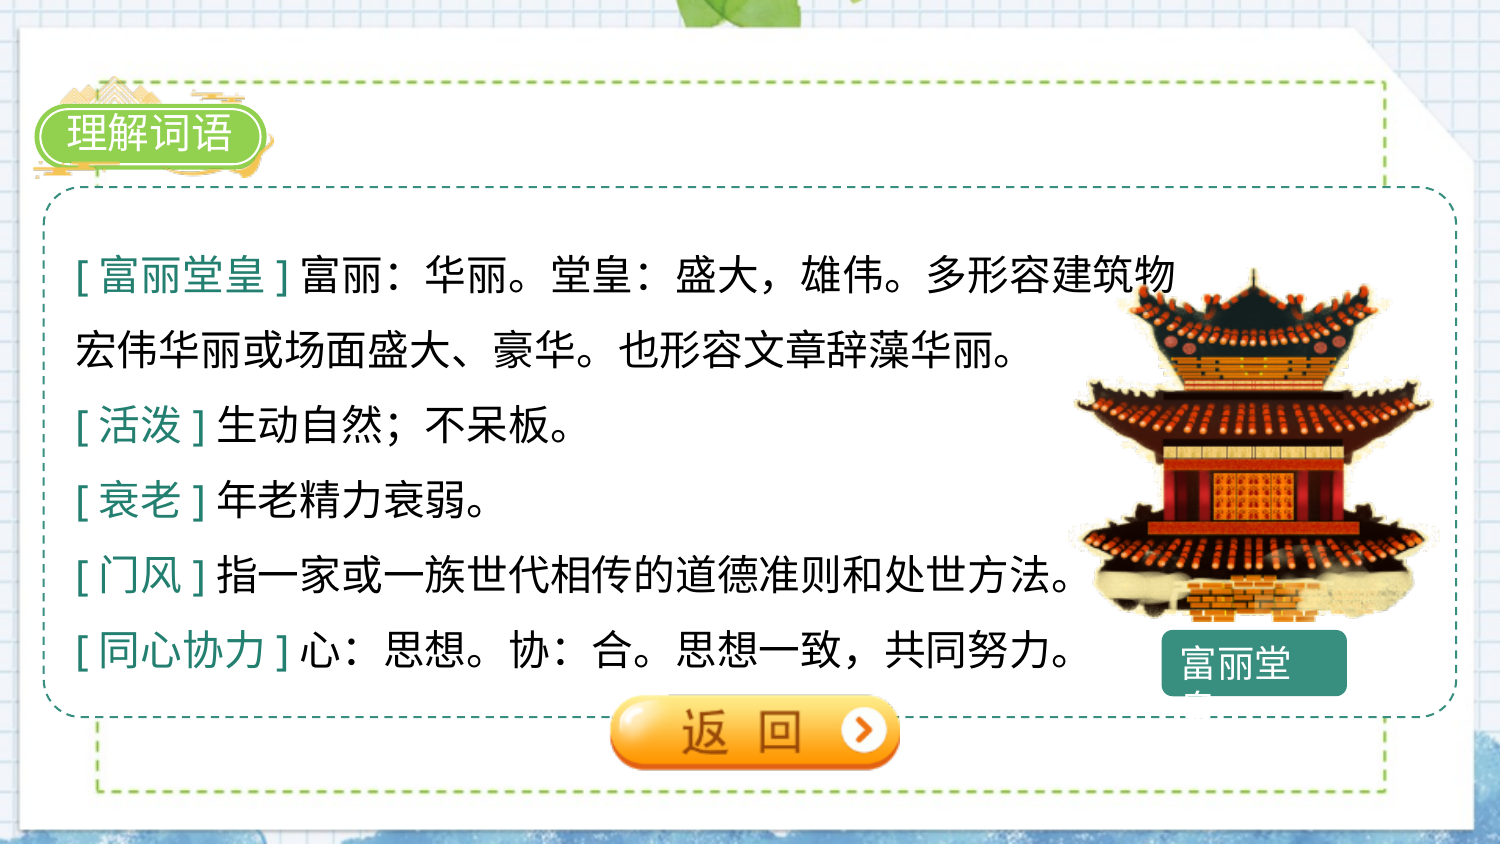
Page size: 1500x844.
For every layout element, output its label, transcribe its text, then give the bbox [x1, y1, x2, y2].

picture [0, 0, 1500, 844]
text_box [32, 76, 274, 179]
text_box 富丽堂皇 [1161, 629, 1347, 697]
text_box [富丽堂皇]富丽：华丽。堂皇：盛大，雄伟。多形容建筑物宏伟华丽或场面盛大、豪华。也形容文章辞藻华丽。 [活泼]生动自然；不呆板。 [衰老]年老精力衰弱。 [门风]指一家或一族世代相传的道德准则和处世方法。 [同心协力]心：思想。协：合。思想一致，共同努力。 [60, 216, 1211, 812]
text_box [42, 186, 1458, 719]
